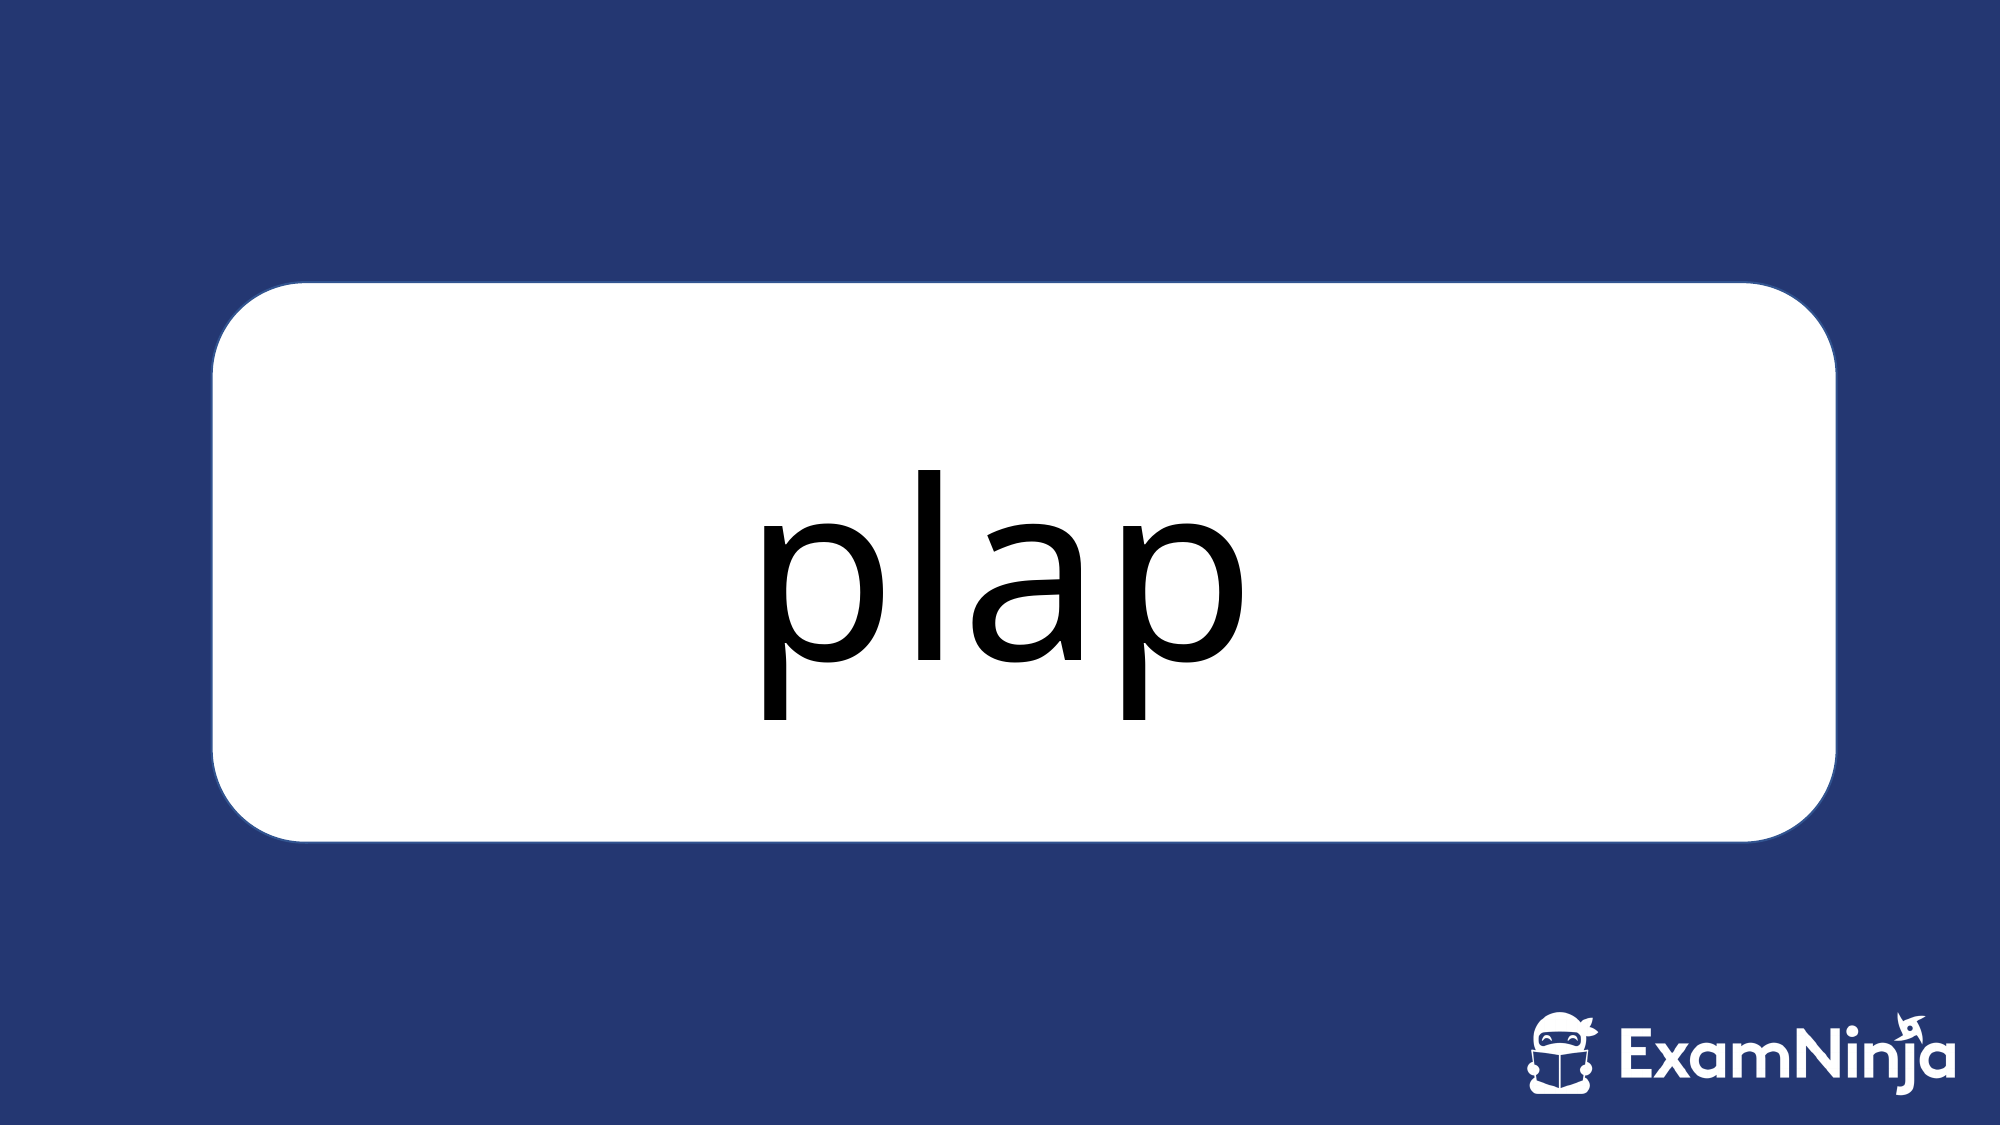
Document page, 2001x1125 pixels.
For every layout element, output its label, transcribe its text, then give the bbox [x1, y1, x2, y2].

text_box plap [143, 403, 1857, 719]
picture [1501, 1003, 1979, 1102]
text_box [210, 281, 1838, 403]
text_box [210, 719, 1838, 844]
